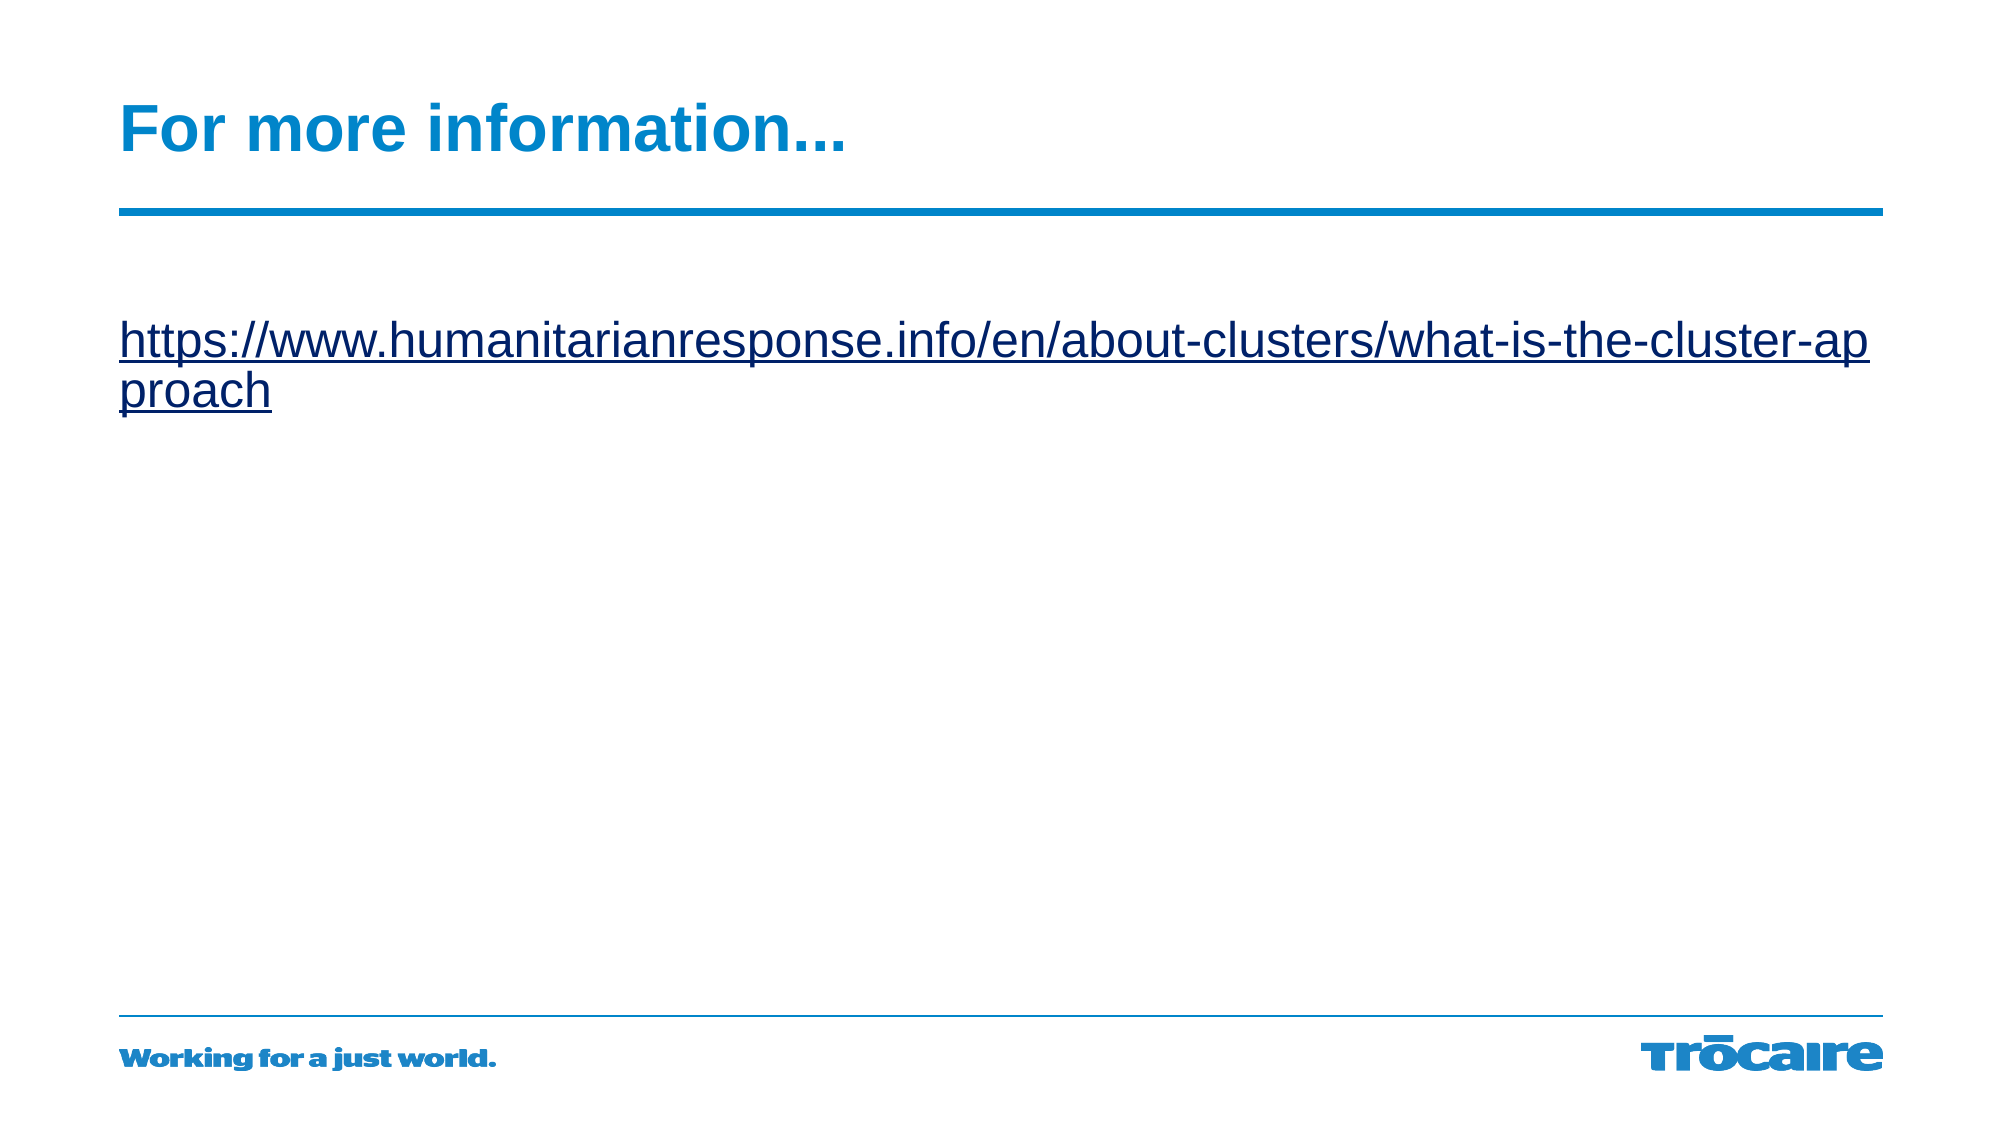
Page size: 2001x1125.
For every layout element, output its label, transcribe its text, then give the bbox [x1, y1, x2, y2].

picture [1641, 1035, 1883, 1071]
picture [119, 1047, 496, 1071]
list https://www.humanitarianresponse.info/en/about-clusters/what-is-the-cluster-approach [119, 307, 1883, 918]
title For more information... [119, 62, 1883, 196]
